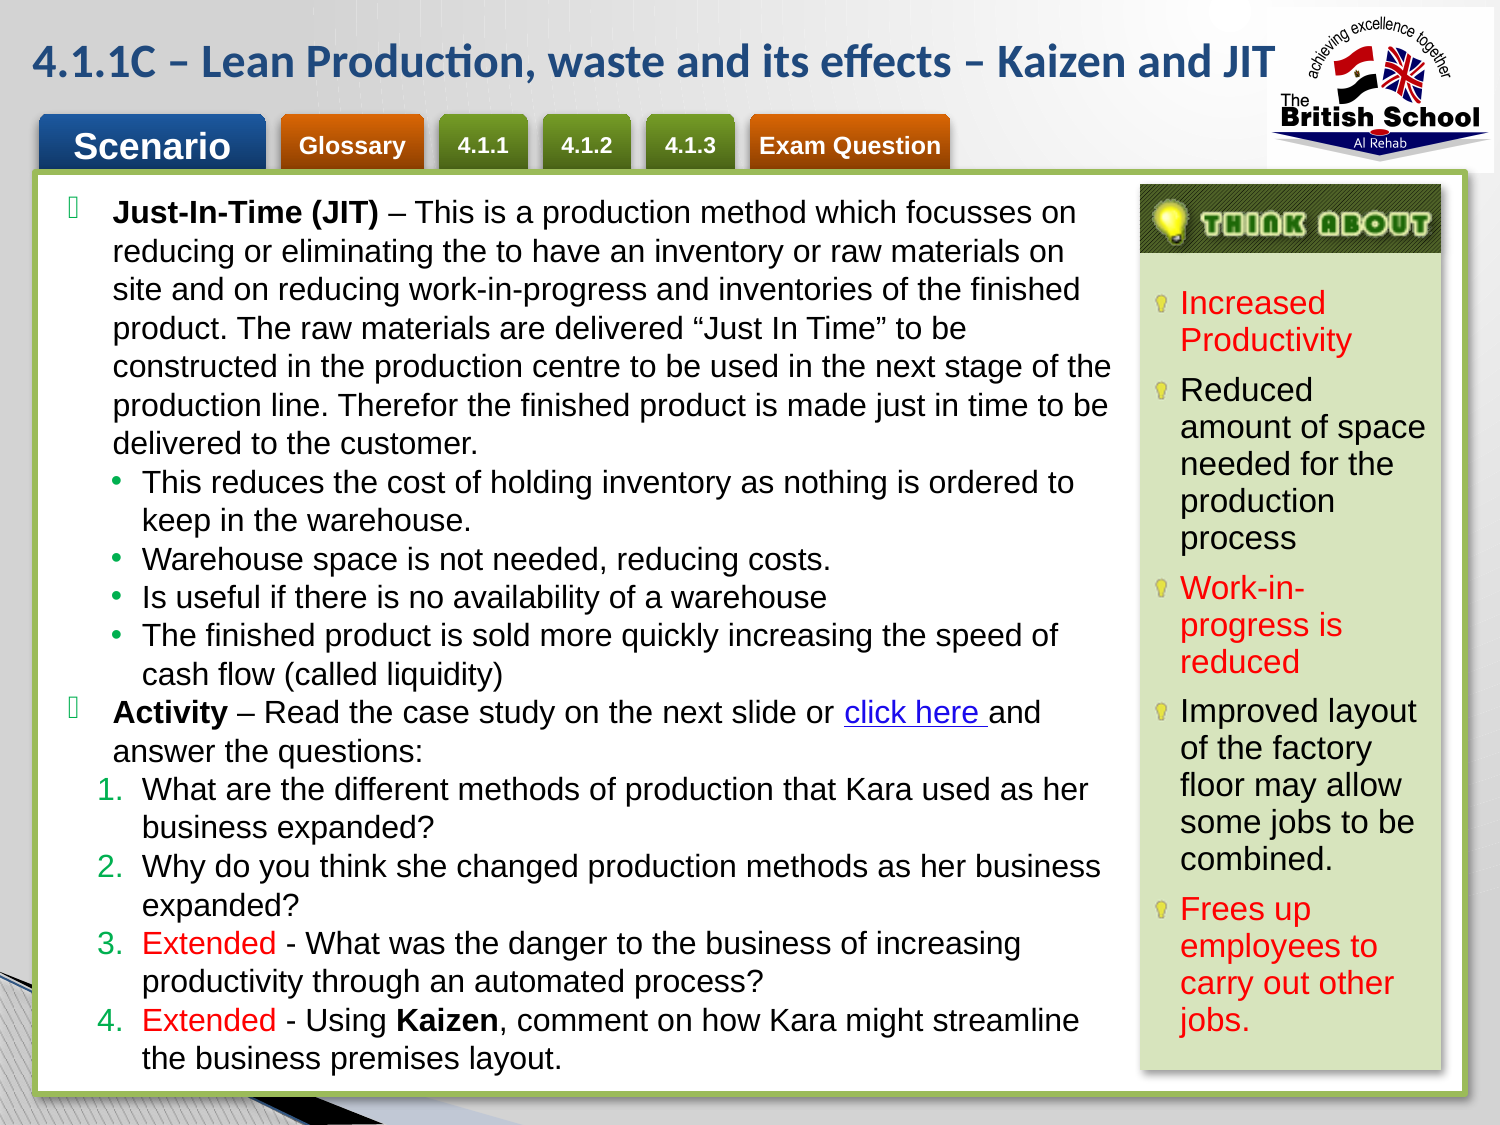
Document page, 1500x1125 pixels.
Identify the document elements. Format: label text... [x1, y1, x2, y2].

picture [1151, 291, 1171, 315]
table_cell Increased Productivity Reduced amount of space needed for the production process Work-in-progress is reduced Improved layout of the factory floor may allow some jobs to be combined. Frees up employees to carry out other jobs. [1140, 253, 1441, 1070]
picture [1151, 378, 1171, 402]
picture [1151, 897, 1171, 921]
picture [1151, 575, 1171, 600]
picture [281, 1114, 303, 1125]
table_header [1140, 184, 1441, 253]
picture [1151, 195, 1436, 252]
title 4.1.1C – Lean Production, waste and its effects – Kaizen and JIT [17, 7, 1306, 110]
picture [1267, 7, 1495, 173]
text_box Just-In-Time (JIT) – This is a production method which focusses on reducing or eliminating the to have an inventory or raw materials on site and on reducing work-in-progress and inventories of the finished product. The raw materials are delivered “Just In Time” to be constructed in the production centre to be used in the next stage of the production line. Therefor the finished product is made just in time to be delivered to the customer. This reduces the cost of holding inventory as nothing is ordered to keep in the warehouse. Warehouse space is not needed, reducing costs. Is useful if there is no availability of a warehouse The finished product is sold more quickly increasing the speed of cash flow (called liquidity) Activity – Read the case study on the next slide or click here and answer the questions: What are the different methods of production that Kara used as her business expanded? Why do you think she changed production methods as her business expanded? Extended - What was the danger to the business of increasing productivity through an automated process? Extended - Using Kaizen, comment on how Kara might streamline the business premises layout. [53, 184, 1134, 1084]
picture [1151, 699, 1171, 723]
